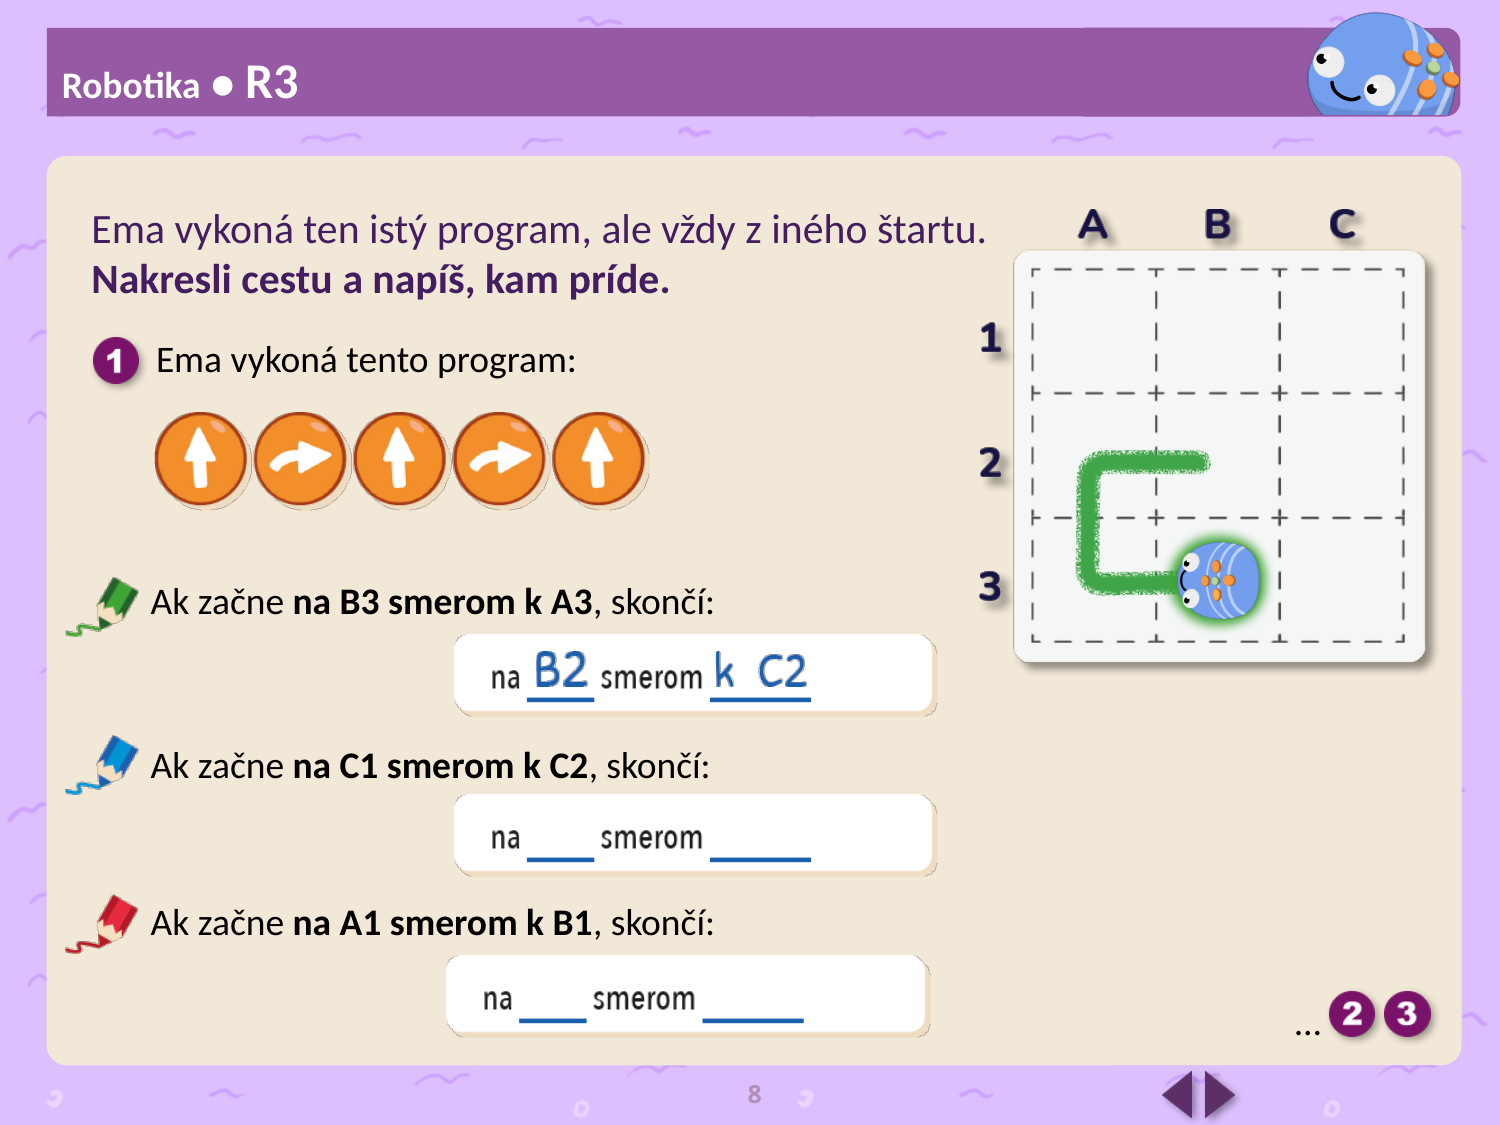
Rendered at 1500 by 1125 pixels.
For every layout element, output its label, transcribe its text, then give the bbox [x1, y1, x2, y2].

picture [65, 735, 139, 795]
text_box … [1280, 990, 1437, 1096]
picture [92, 337, 139, 384]
picture [979, 209, 1431, 669]
slide_number 8 [718, 1067, 792, 1125]
picture [1329, 991, 1375, 1037]
text_box Ak začne na A1 smerom k B1, skončí: [135, 890, 866, 951]
text_box Ak začne na B3 smerom k A3, skončí: [135, 569, 866, 630]
picture [65, 894, 138, 954]
text_box [45, 154, 1463, 1067]
picture [0, 0, 1500, 1125]
picture [454, 794, 938, 877]
text_box Ak začne na C1 smerom k C2, skončí: [135, 733, 866, 794]
picture [446, 955, 931, 1038]
picture [154, 412, 650, 511]
text_box Ema vykoná ten istý program, ale vždy z iného štartu. Nakresli cestu a napíš, kam príde. [76, 194, 1019, 310]
picture [1384, 991, 1431, 1037]
text_box Ema vykoná tento program: [141, 327, 663, 388]
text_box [454, 634, 938, 717]
picture [65, 577, 139, 637]
title Robotika ● R3 [46, 27, 1307, 117]
